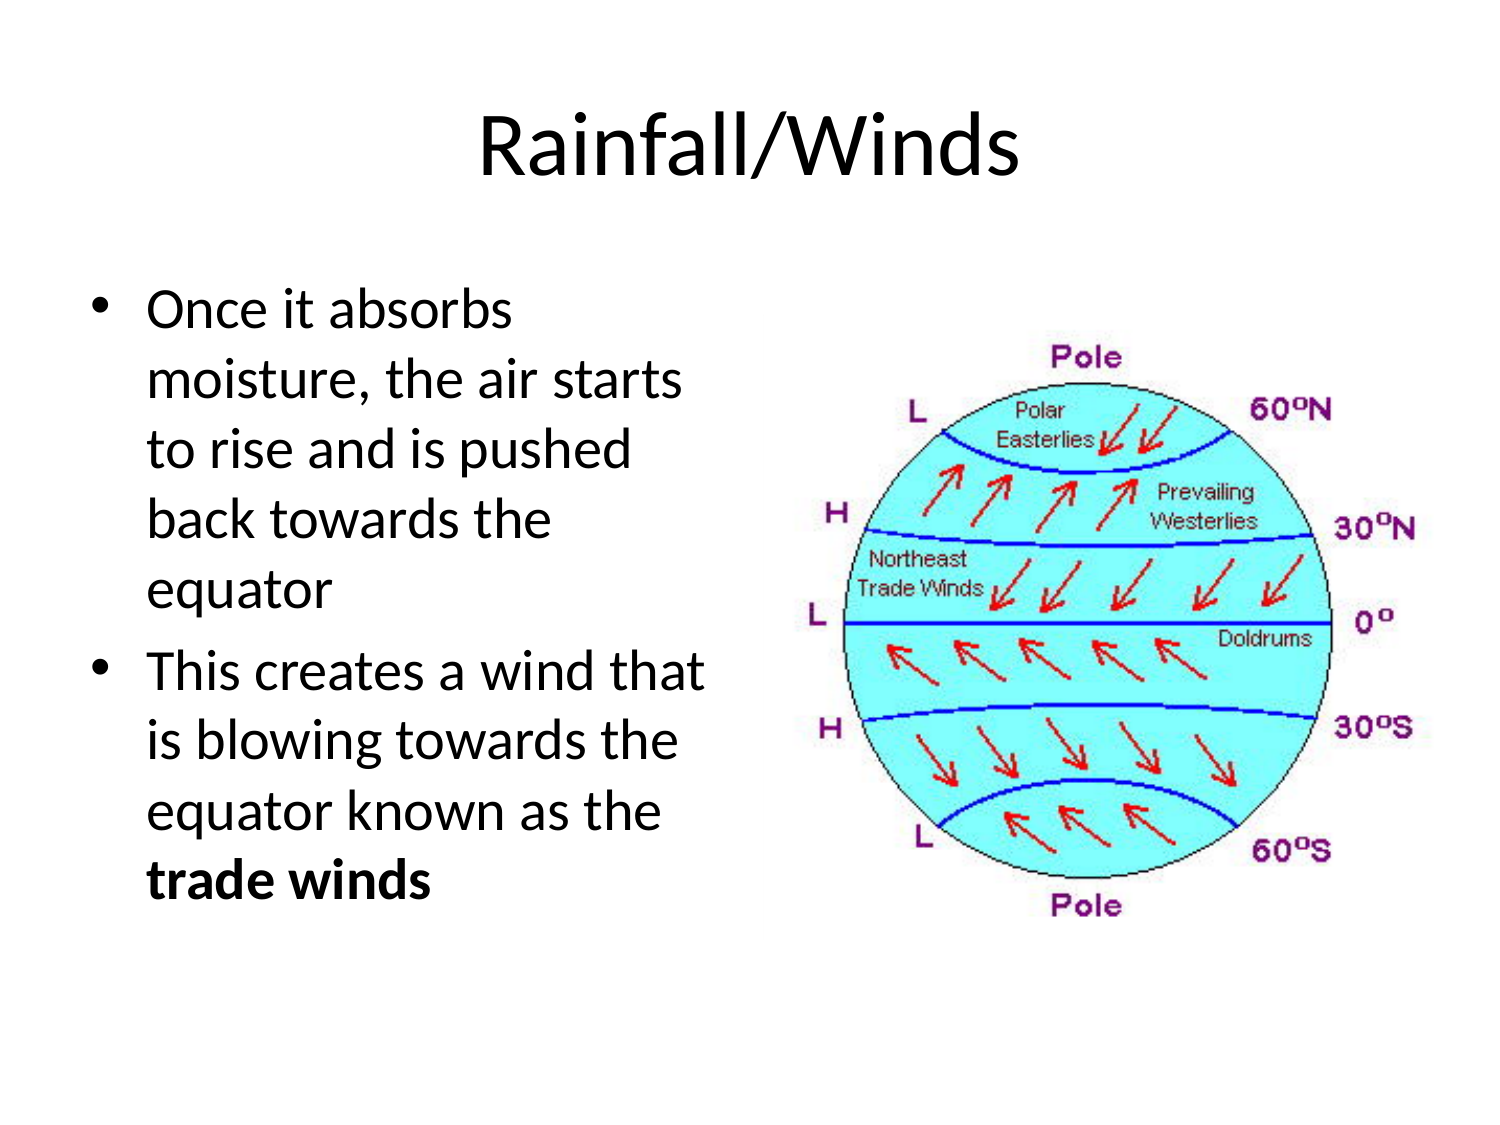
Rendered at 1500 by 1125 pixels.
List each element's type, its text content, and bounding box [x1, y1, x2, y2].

picture [762, 314, 1443, 940]
title Rainfall/Winds [75, 45, 1425, 233]
list Once it absorbs moisture, the air starts to rise and is pushed back towards the equator This creates a wind that is blowing towards the equator known as the trade winds [75, 262, 738, 1005]
